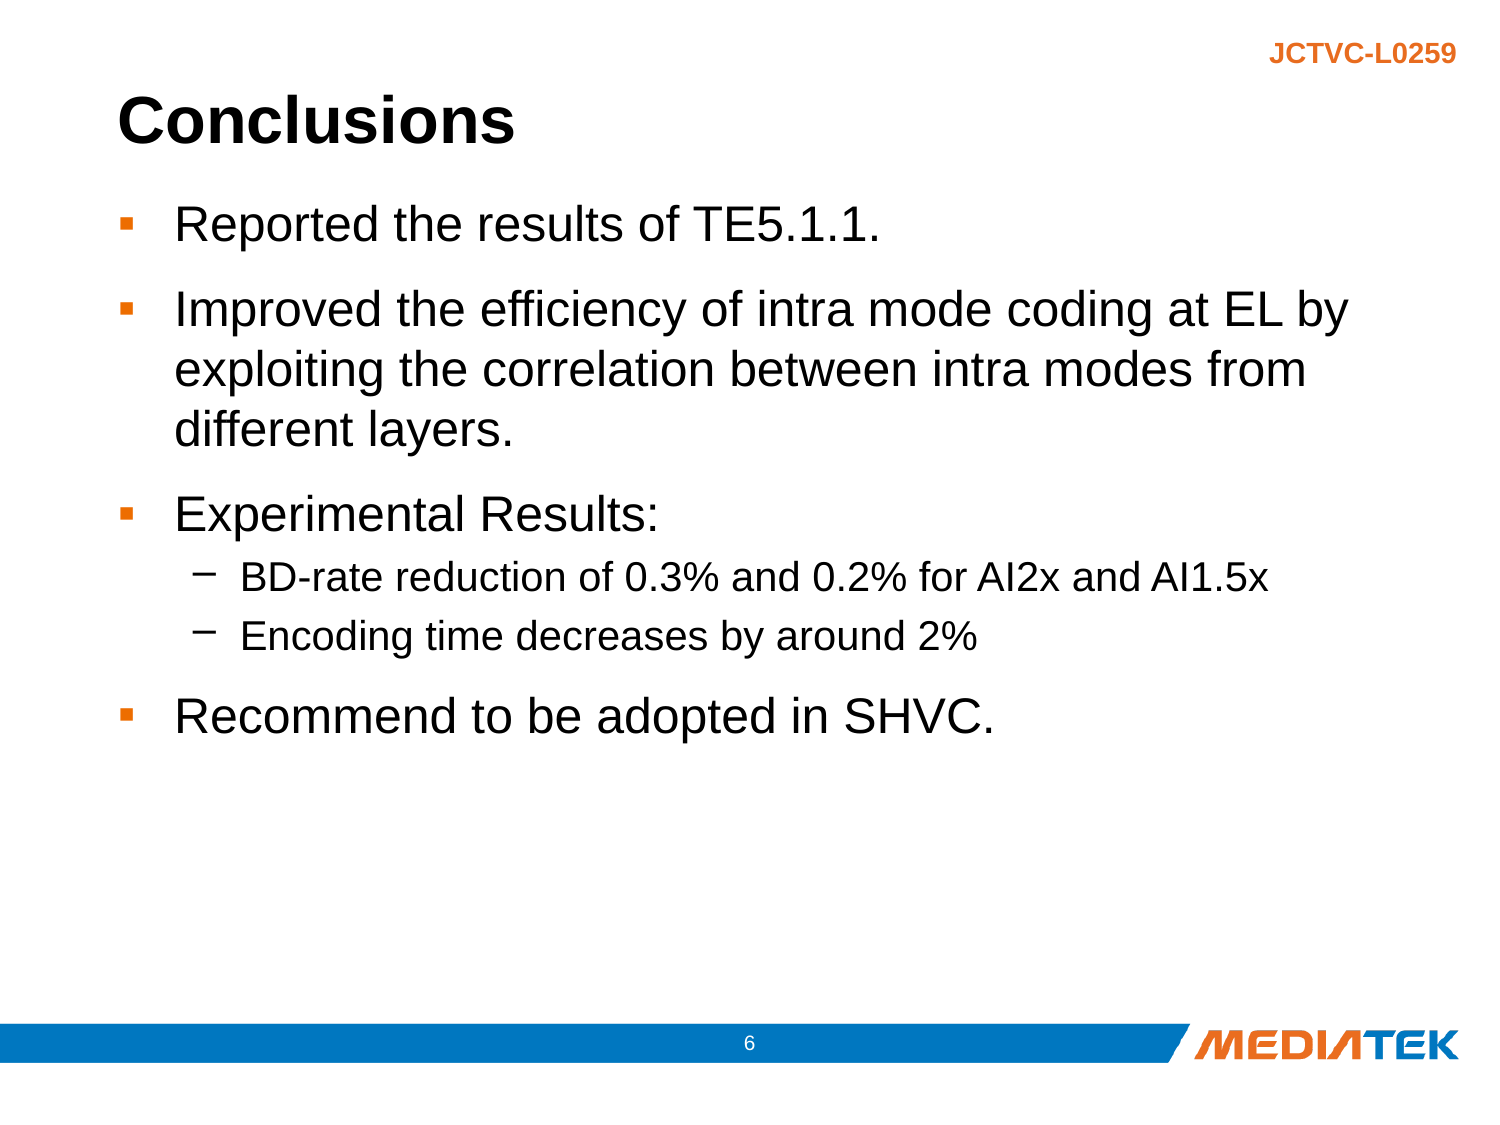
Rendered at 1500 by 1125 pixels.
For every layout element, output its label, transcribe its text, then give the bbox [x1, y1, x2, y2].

title Conclusions [101, 62, 1425, 172]
slide_number 5 [711, 1022, 789, 1090]
picture [789, 1023, 1459, 1063]
picture [0, 1023, 711, 1063]
list Reported the results of TE5.1.1. Improved the efficiency of intra mode coding at EL by exploiting the correlation between intra modes from different layers. Experimental Results: BD-rate reduction of 0.3% and 0.2% for AI2x and AI1.5x Encoding time decreases by around 2% Recommend to be adopted in SHVC. [102, 184, 1425, 998]
